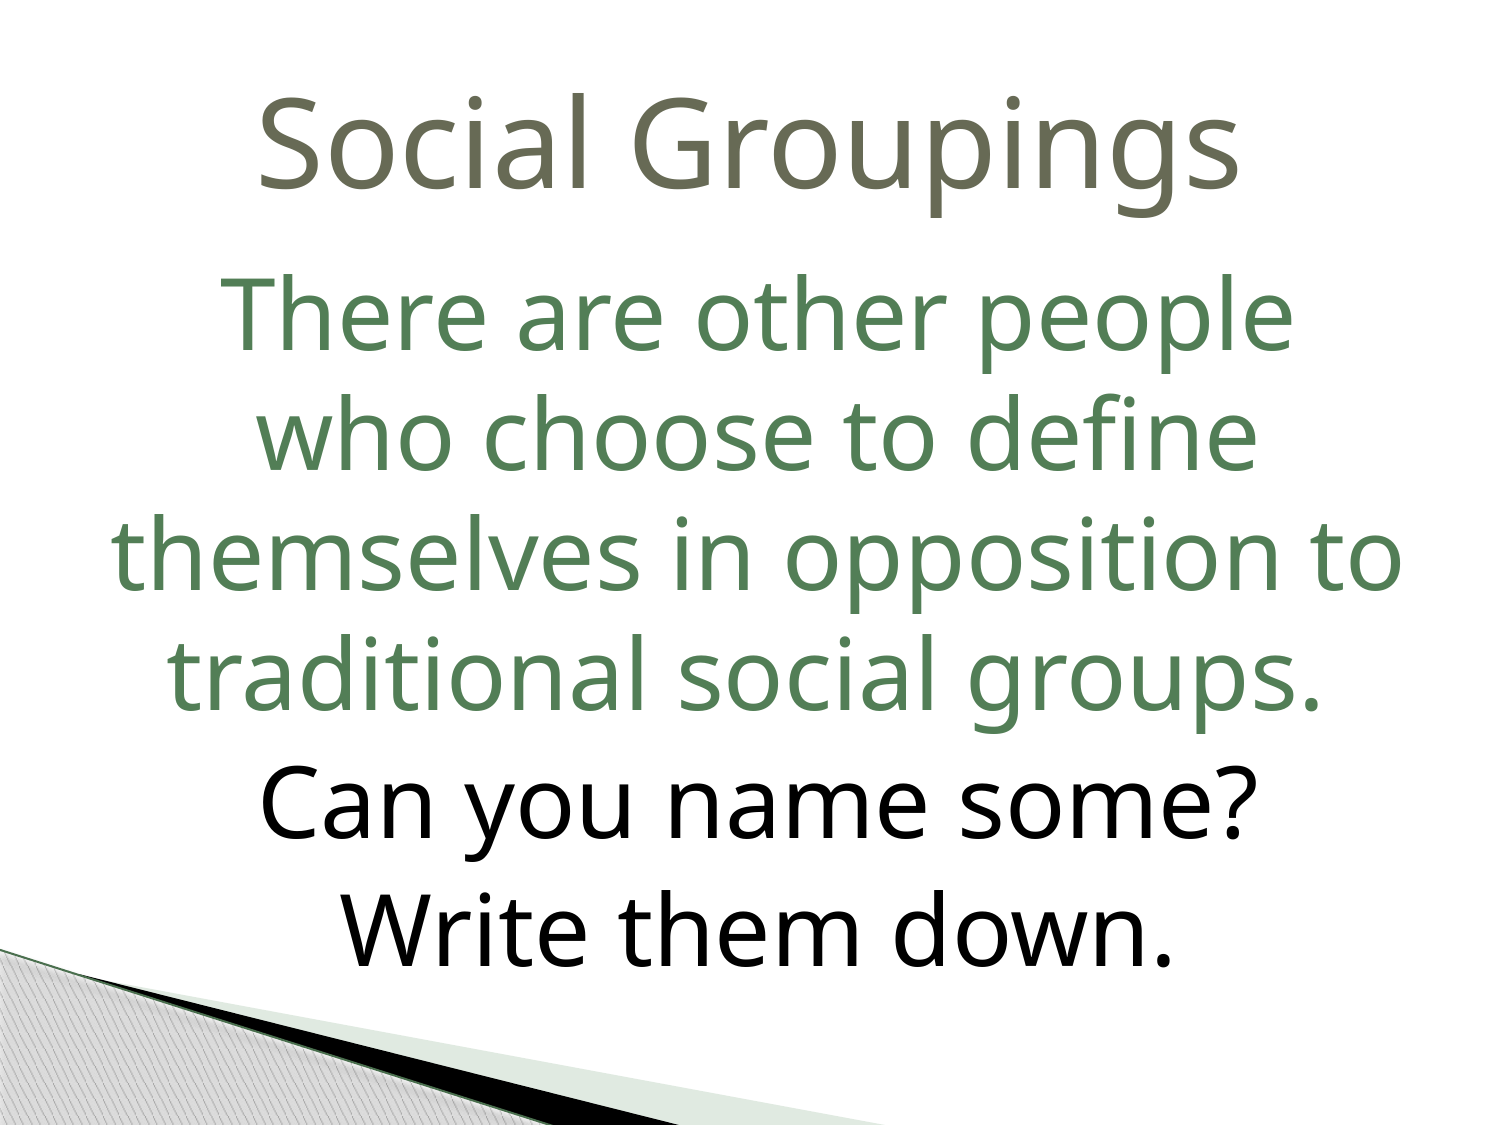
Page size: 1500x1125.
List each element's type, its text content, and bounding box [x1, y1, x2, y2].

title Social Groupings [75, 45, 1425, 233]
list There are other people who choose to define themselves in opposition to traditional social groups. Can you name some? Write them down. [75, 243, 1425, 986]
